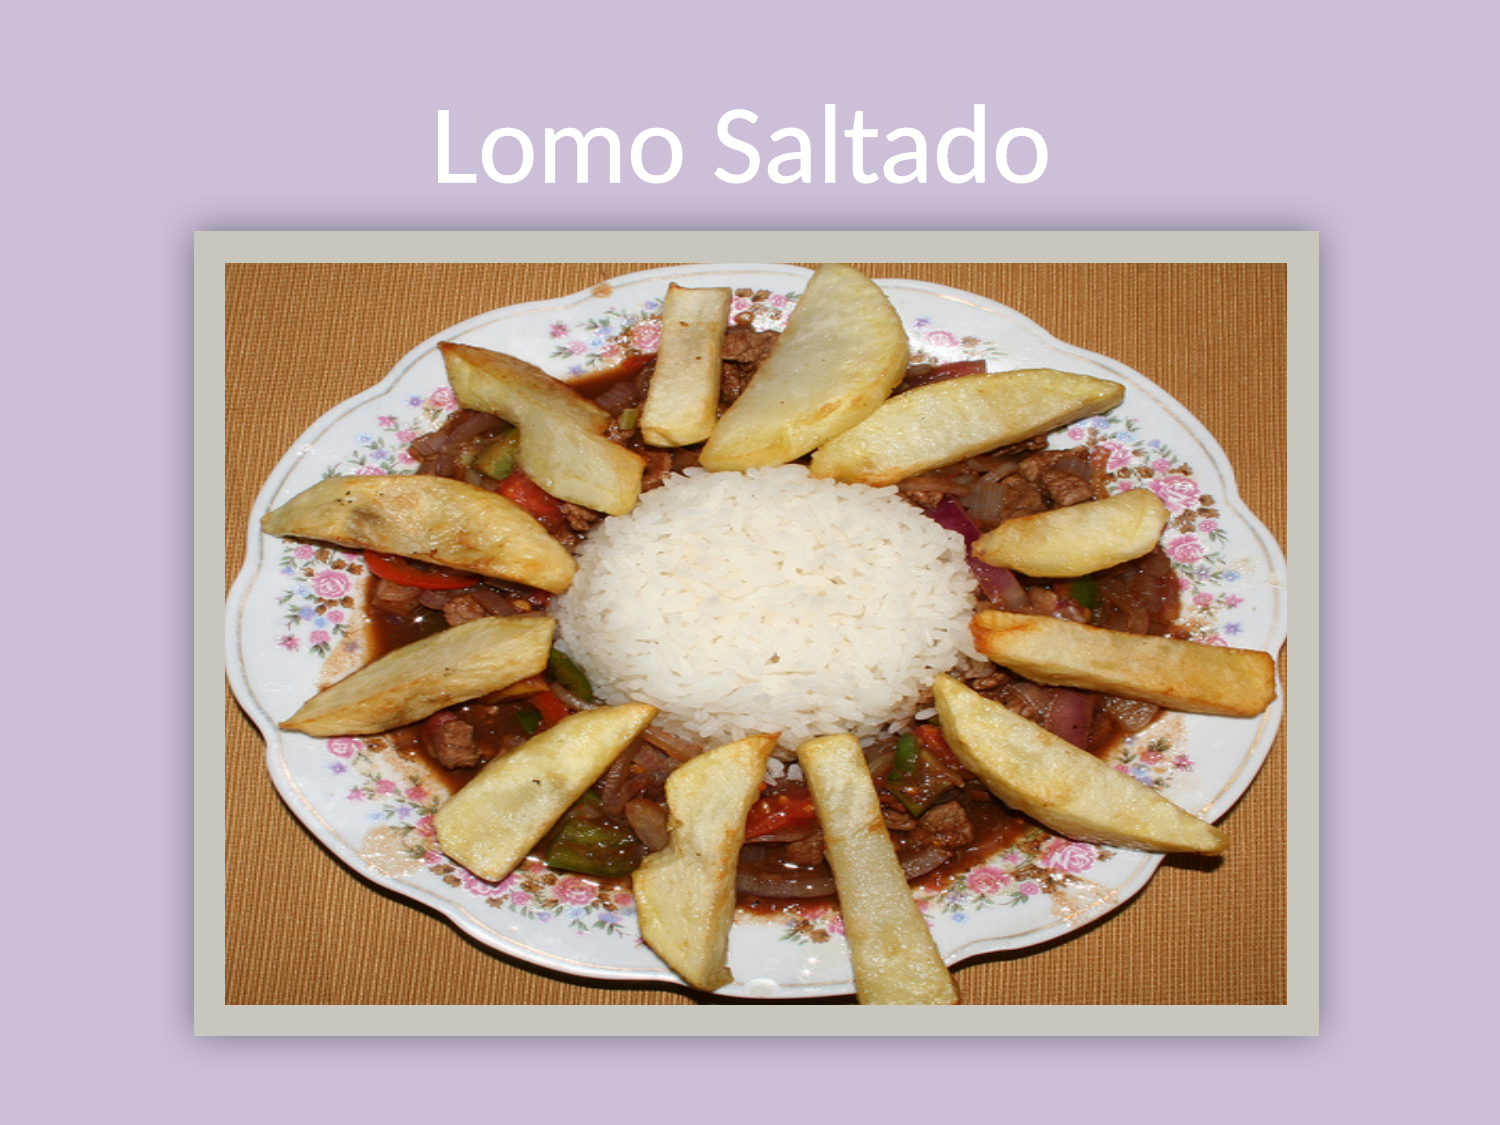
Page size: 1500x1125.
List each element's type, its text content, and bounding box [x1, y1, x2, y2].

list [224, 262, 1288, 1006]
text_box Lomo Saltado [415, 62, 1067, 213]
